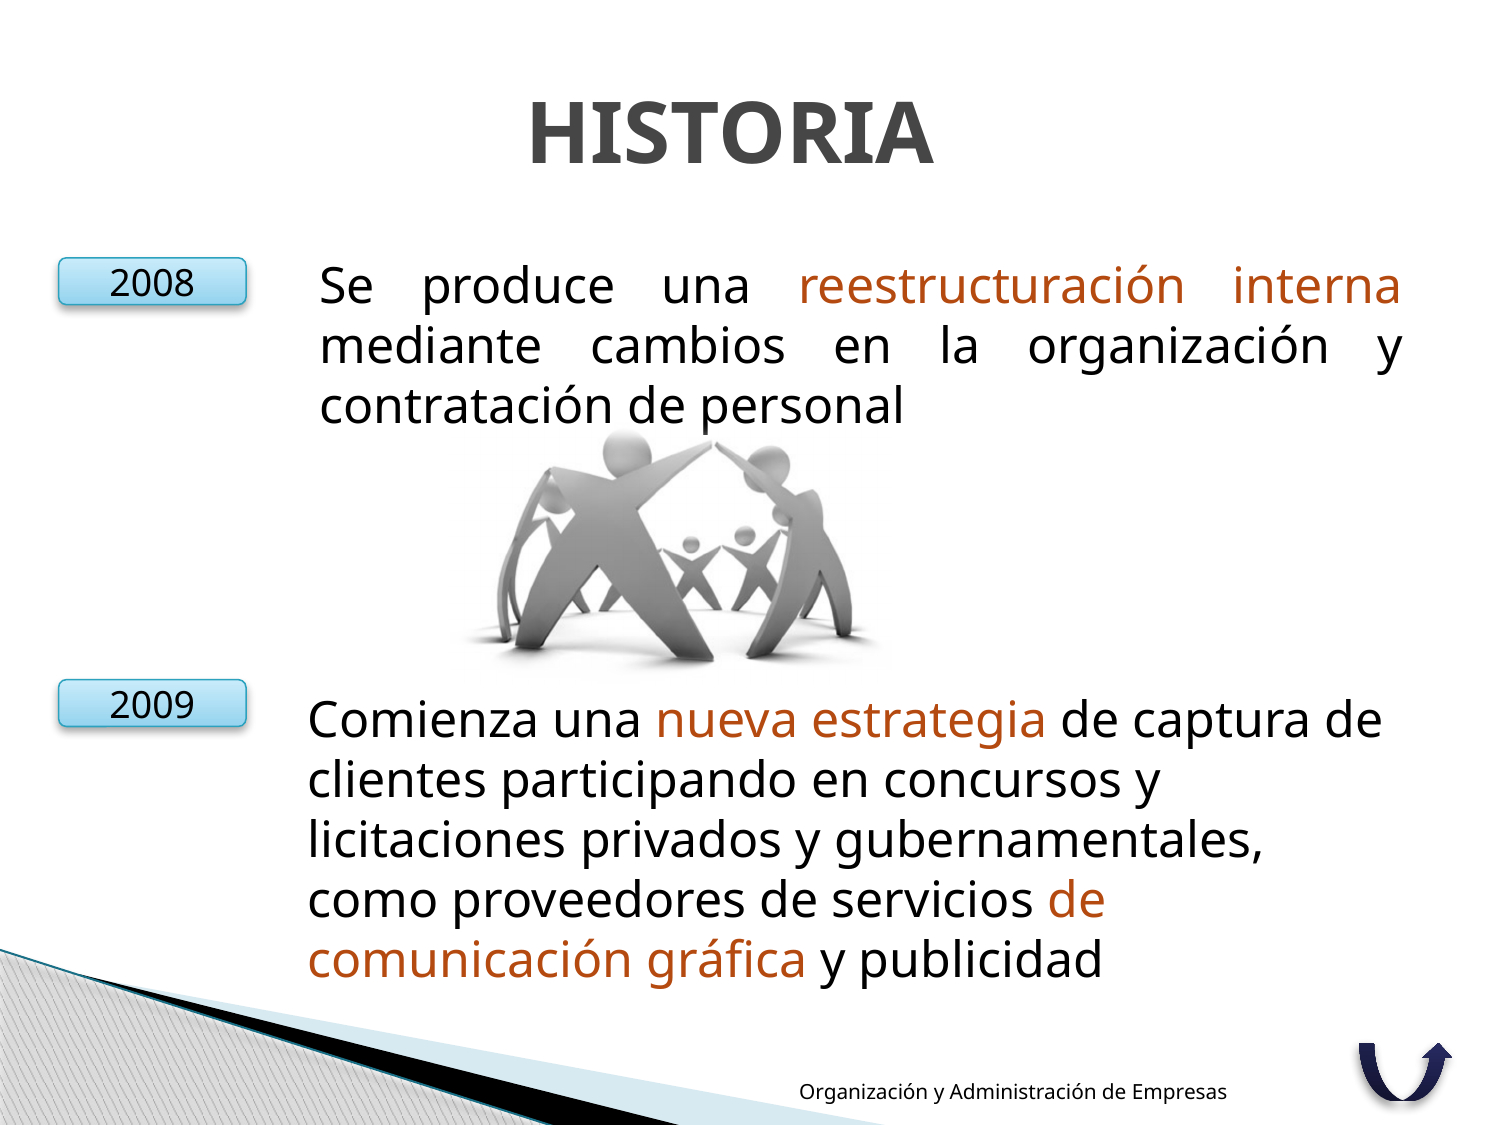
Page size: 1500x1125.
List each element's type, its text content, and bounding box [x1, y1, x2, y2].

text_box Comienza una nueva estrategia de captura de clientes participando en concursos y licitaciones privados y gubernamentales, como proveedores de servicios de comunicación gráfica y publicidad [292, 679, 1407, 995]
text_box 2009 [57, 678, 247, 728]
title HISTORIA [35, 35, 1425, 223]
text_box Se produce una reestructuración interna mediante cambios en la organización y contratación de personal [304, 246, 1418, 441]
text_box [1359, 1042, 1452, 1102]
footer Organización y Administración de Empresas [718, 1051, 1243, 1112]
text_box 2008 [57, 257, 247, 306]
picture [449, 421, 893, 686]
